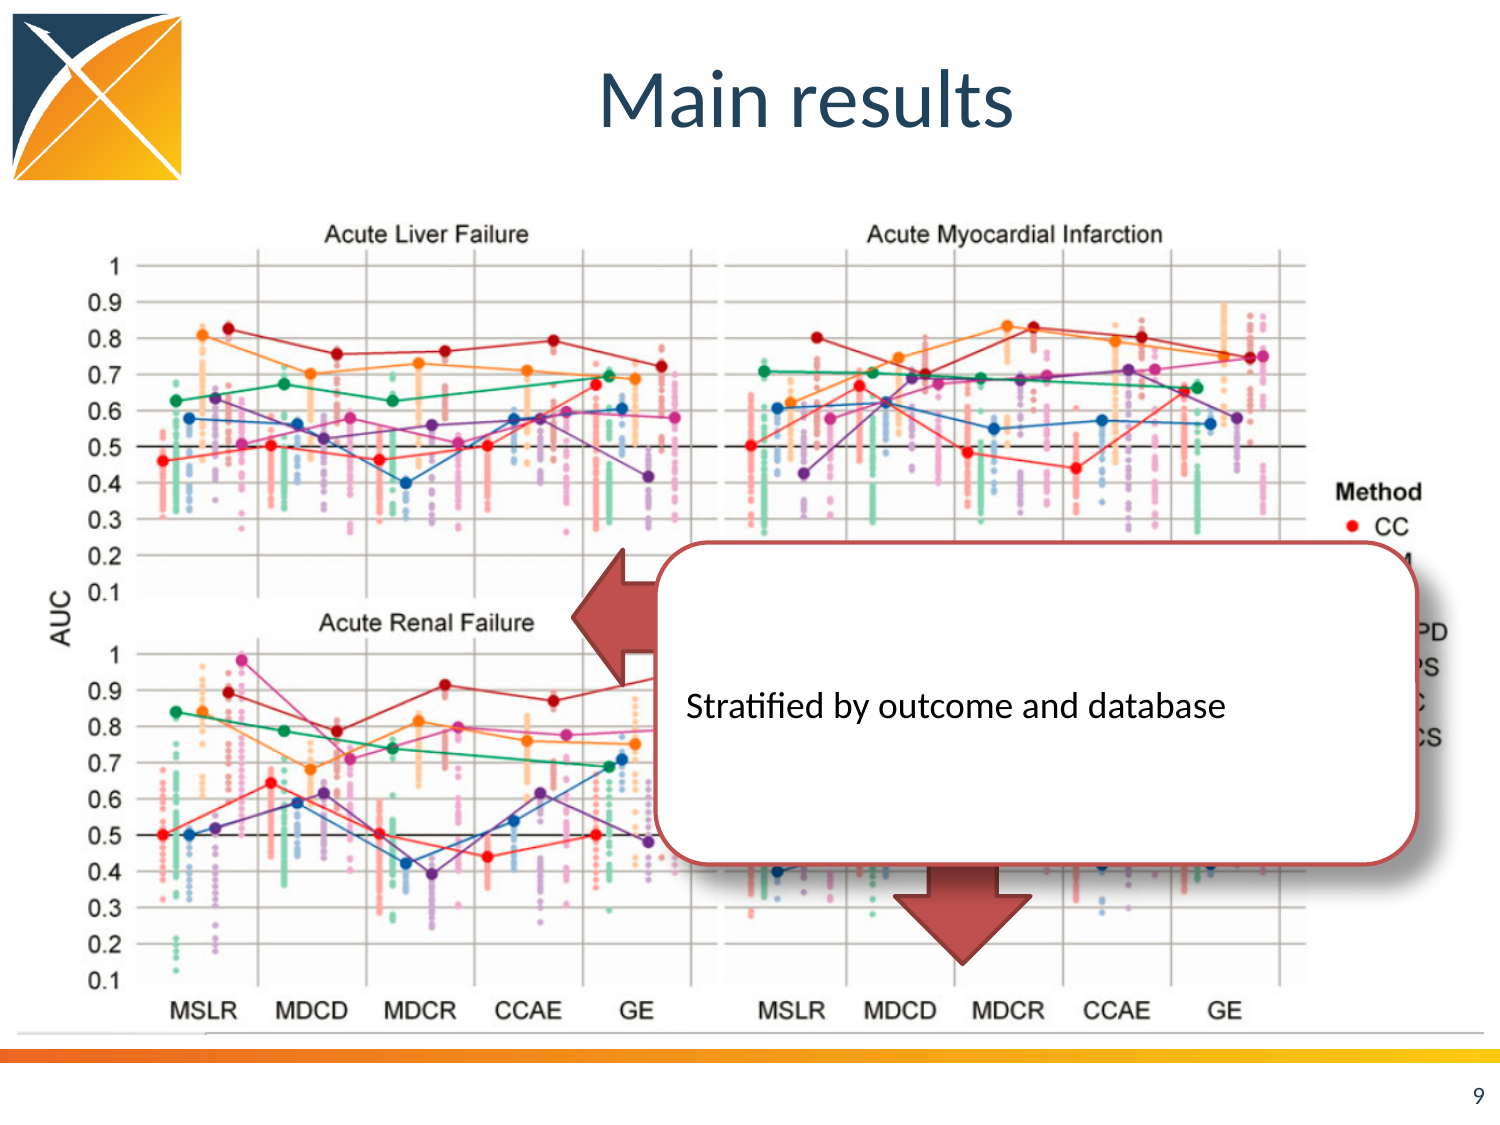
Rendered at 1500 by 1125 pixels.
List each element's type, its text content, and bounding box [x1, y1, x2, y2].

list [17, 201, 1485, 1036]
slide_number 9 [1149, 1065, 1500, 1125]
title Main results [187, 24, 1425, 163]
picture [0, 0, 206, 200]
